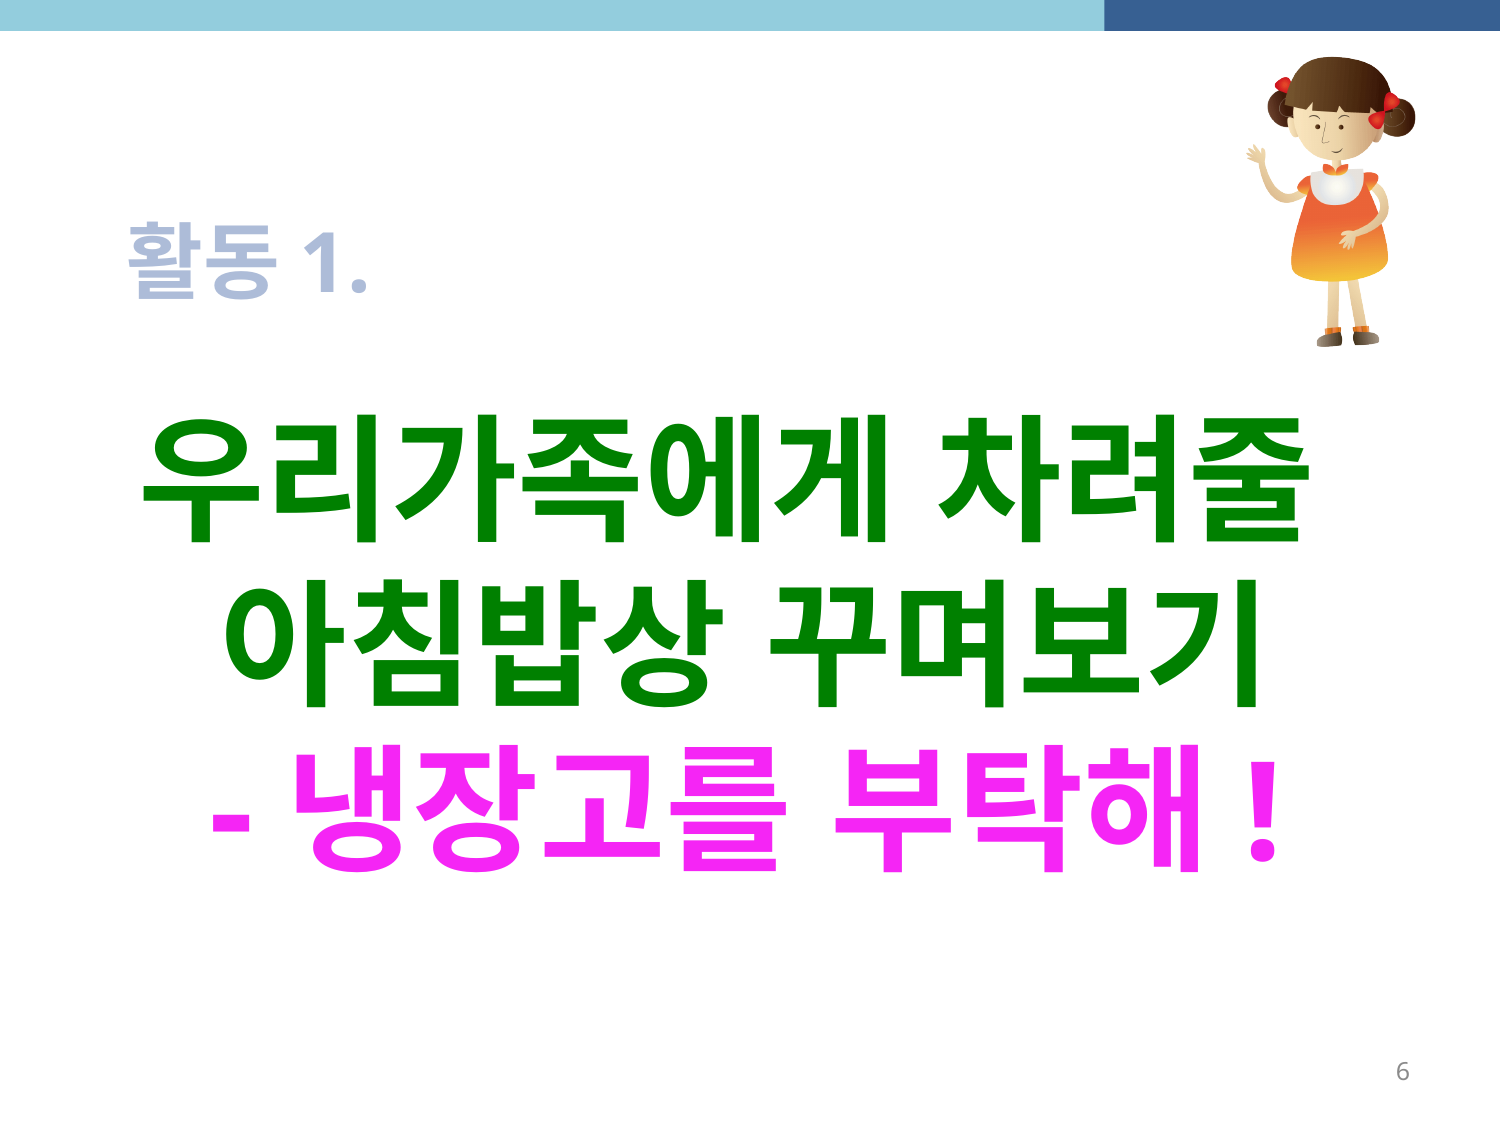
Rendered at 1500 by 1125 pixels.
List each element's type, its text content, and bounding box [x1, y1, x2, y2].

picture [1245, 54, 1416, 347]
text_box 활동1. [112, 201, 491, 317]
text_box [1102, 0, 1500, 33]
slide_number 6 [1074, 1042, 1425, 1103]
text_box [0, 0, 1102, 33]
text_box 우리가족에게 차려줄 아침밥상 꾸며보기 -냉장고를 부탁해! [0, 385, 1495, 895]
